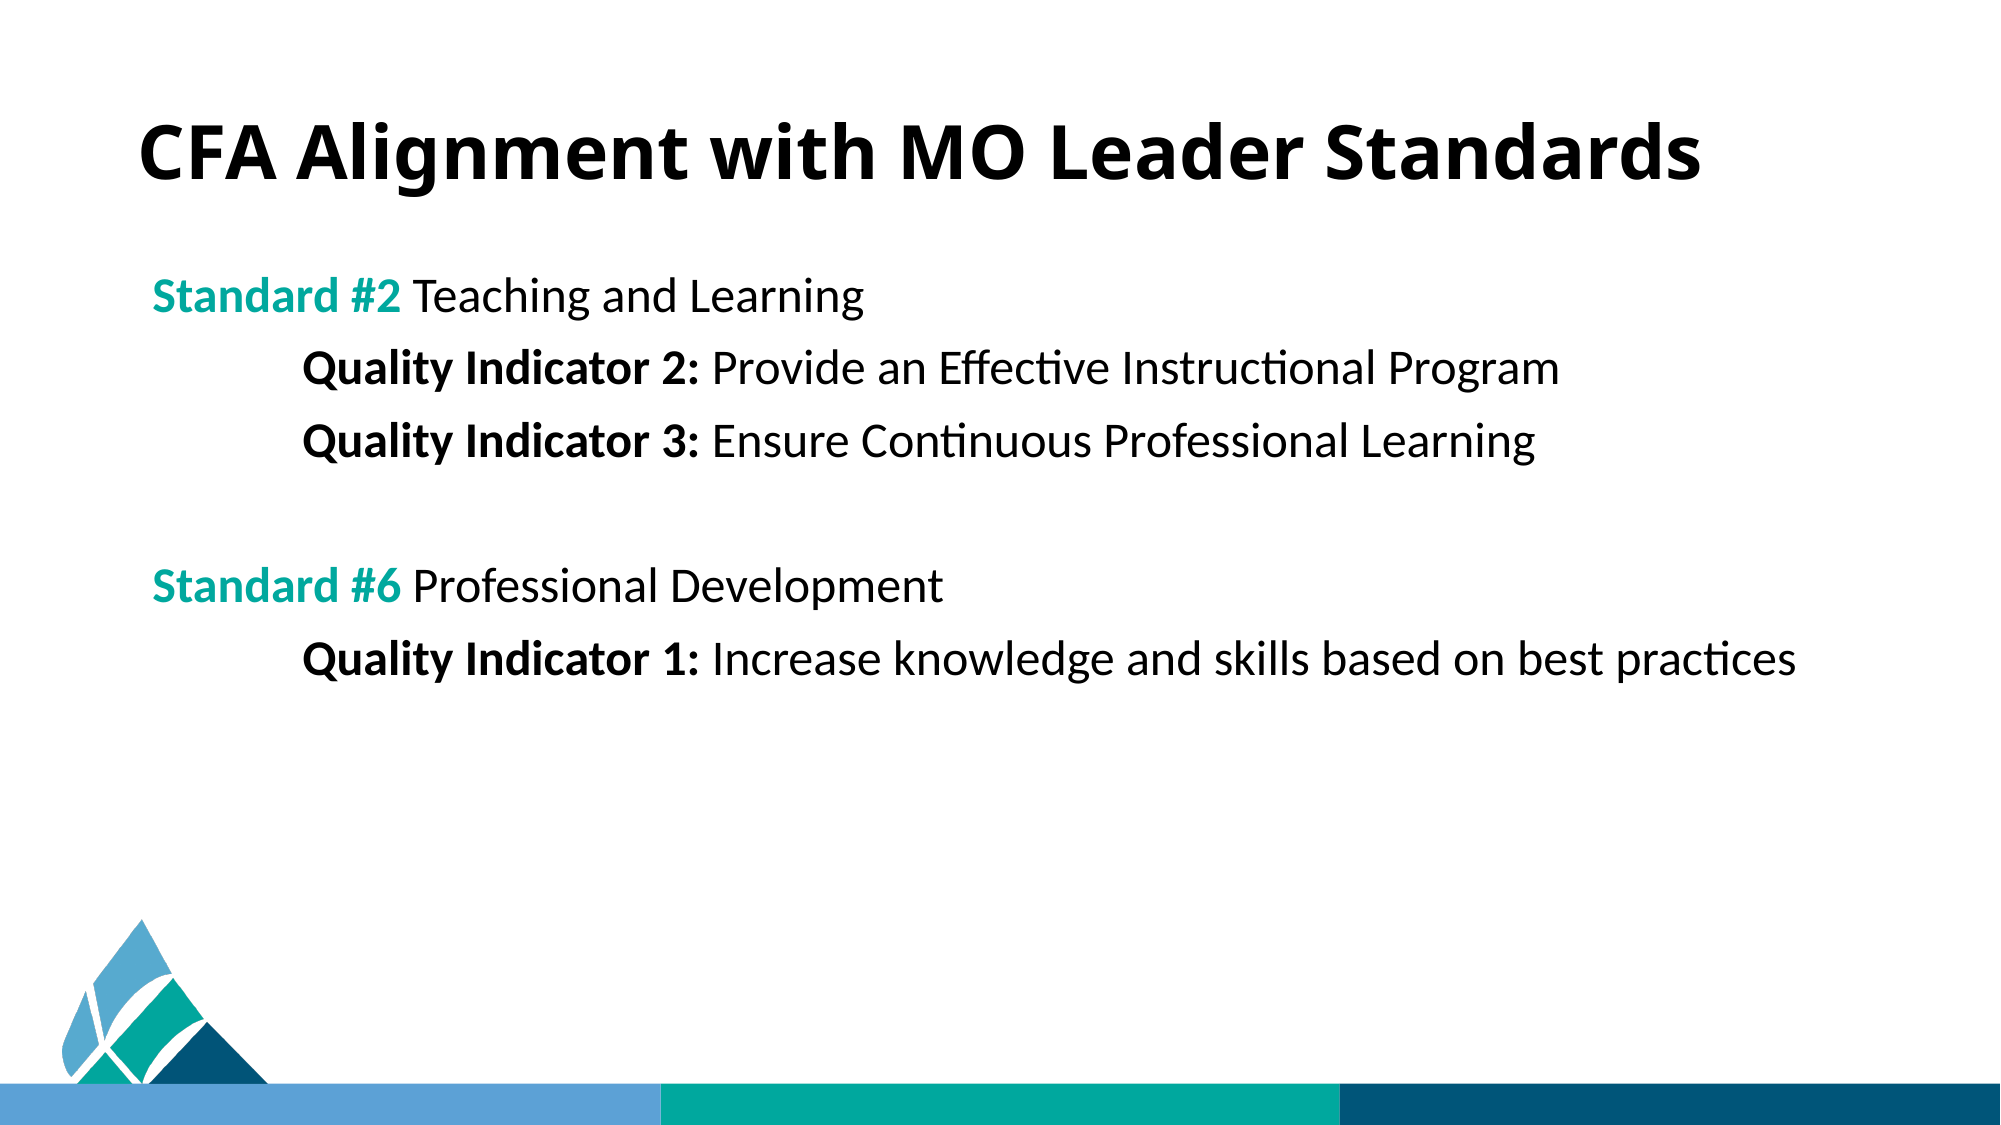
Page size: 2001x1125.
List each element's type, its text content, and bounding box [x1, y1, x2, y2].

list Standard #2 Teaching and Learning Quality Indicator 2: Provide an Effective Instructional Program Quality Indicator 3: Ensure Continuous Professional Learning Standard #6 Professional Development Quality Indicator 1: Increase knowledge and skills based on best practices [137, 262, 1863, 931]
picture [62, 919, 268, 1084]
title CFA Alignment with MO Leader Standards [137, 59, 1863, 240]
